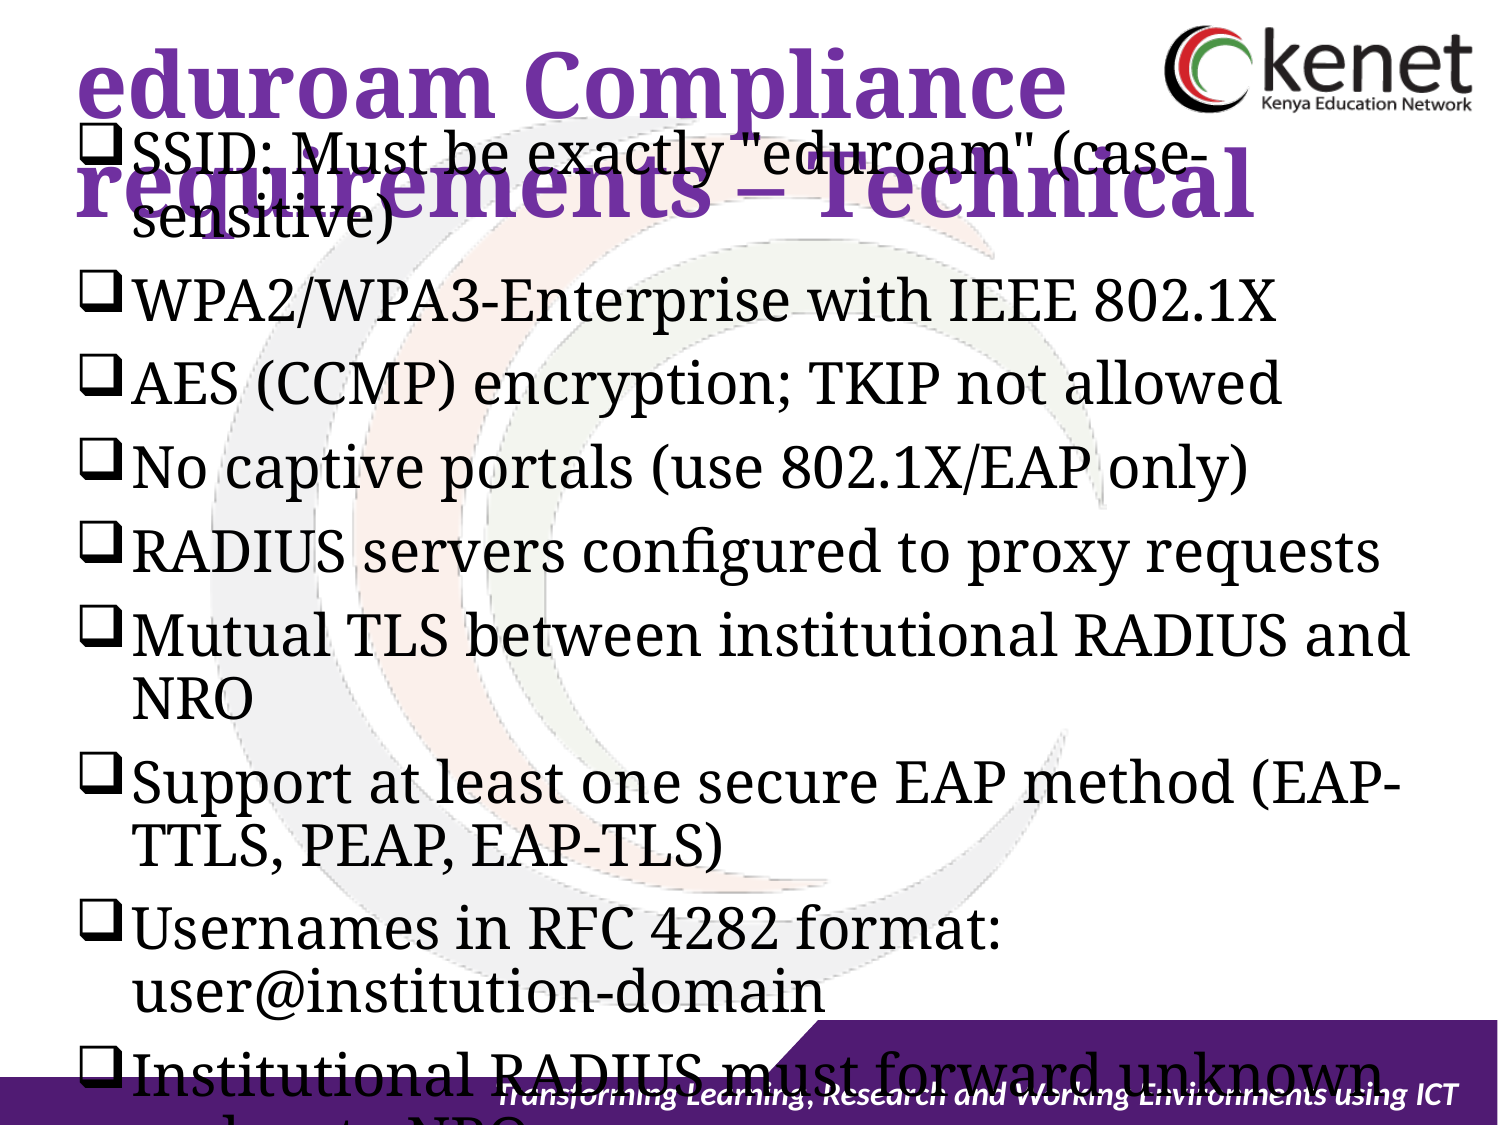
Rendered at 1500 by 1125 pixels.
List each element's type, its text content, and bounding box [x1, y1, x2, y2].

list SSID: Must be exactly "eduroam" (case-sensitive) WPA2/WPA3-Enterprise with IEEE 802.1X AES (CCMP) encryption; TKIP not allowed No captive portals (use 802.1X/EAP only) RADIUS servers configured to proxy requests Mutual TLS between institutional RADIUS and NRO Support at least one secure EAP method (EAP-TTLS, PEAP, EAP-TLS) Usernames in RFC 4282 format: user@institution-domain Institutional RADIUS must forward unknown realms to NRO [75, 446, 1425, 1018]
text_box [0, 1077, 479, 1125]
text_box Transforming Learning, Research and Working Environments using ICT [479, 1065, 1485, 1125]
text_box [775, 1020, 1498, 1125]
title eduroam Compliance requirements – Technical [75, 44, 1425, 233]
picture [210, 116, 1107, 1009]
picture [1163, 11, 1477, 118]
